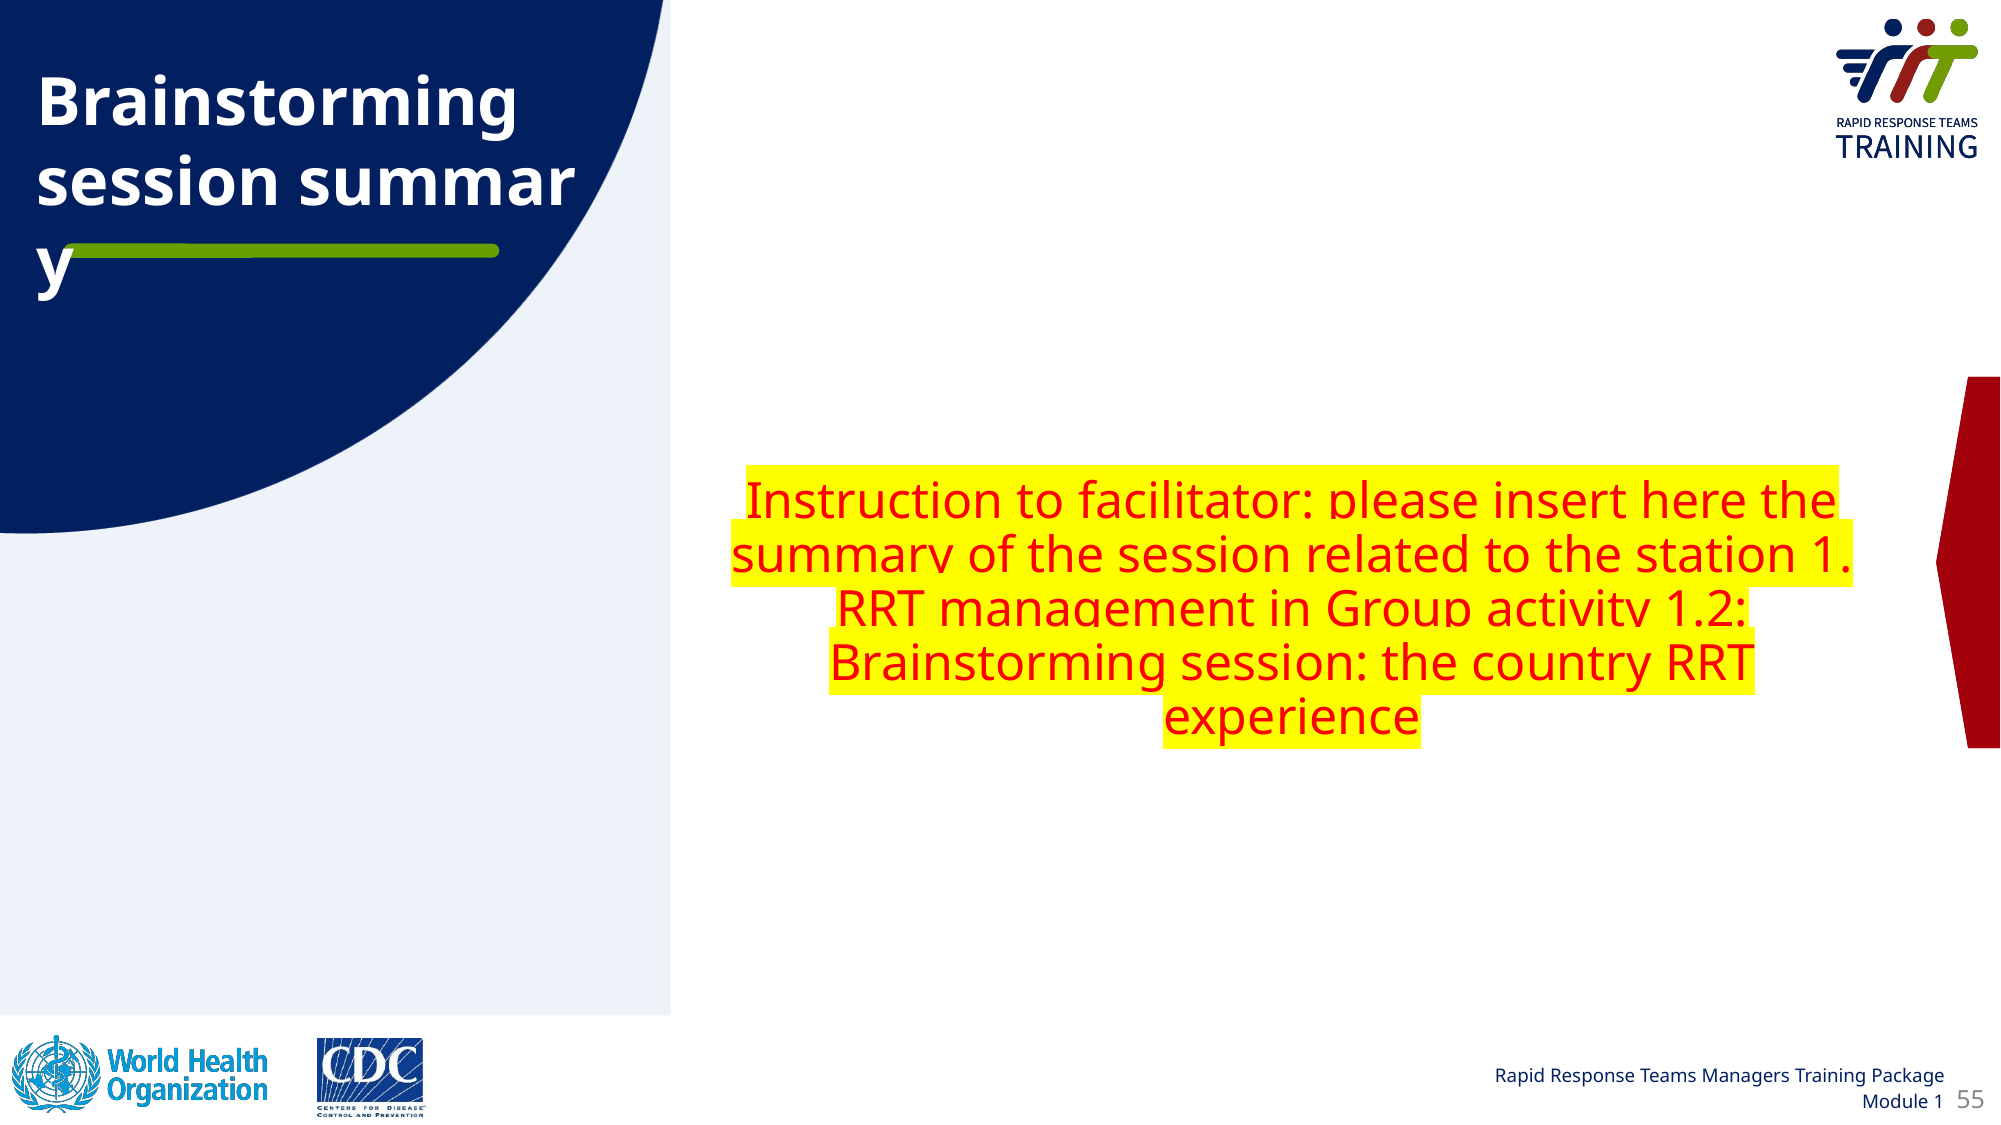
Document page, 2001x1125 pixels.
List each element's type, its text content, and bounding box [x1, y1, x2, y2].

picture [30, 1083, 37, 1091]
text_box [1936, 376, 2000, 749]
picture [1835, 19, 1978, 167]
picture [317, 1038, 426, 1117]
picture [46, 1056, 54, 1062]
picture [34, 1054, 43, 1078]
picture [12, 1035, 54, 1068]
picture [24, 1054, 36, 1087]
picture [12, 1083, 48, 1113]
text_box Instruction to facilitator: please insert here the summary of the session related to the station 1. RRT management in Group activity 1.2: Brainstorming session: the country RRT experience [714, 467, 1871, 824]
picture [71, 1053, 90, 1091]
picture [59, 1035, 267, 1113]
picture [0, 0, 670, 538]
picture [36, 1088, 78, 1105]
picture [22, 1062, 26, 1077]
text_box Brainstorming session summary [29, 51, 589, 306]
picture [50, 1108, 62, 1113]
text_box 55 [1557, 1075, 1993, 1121]
picture [40, 1062, 47, 1070]
